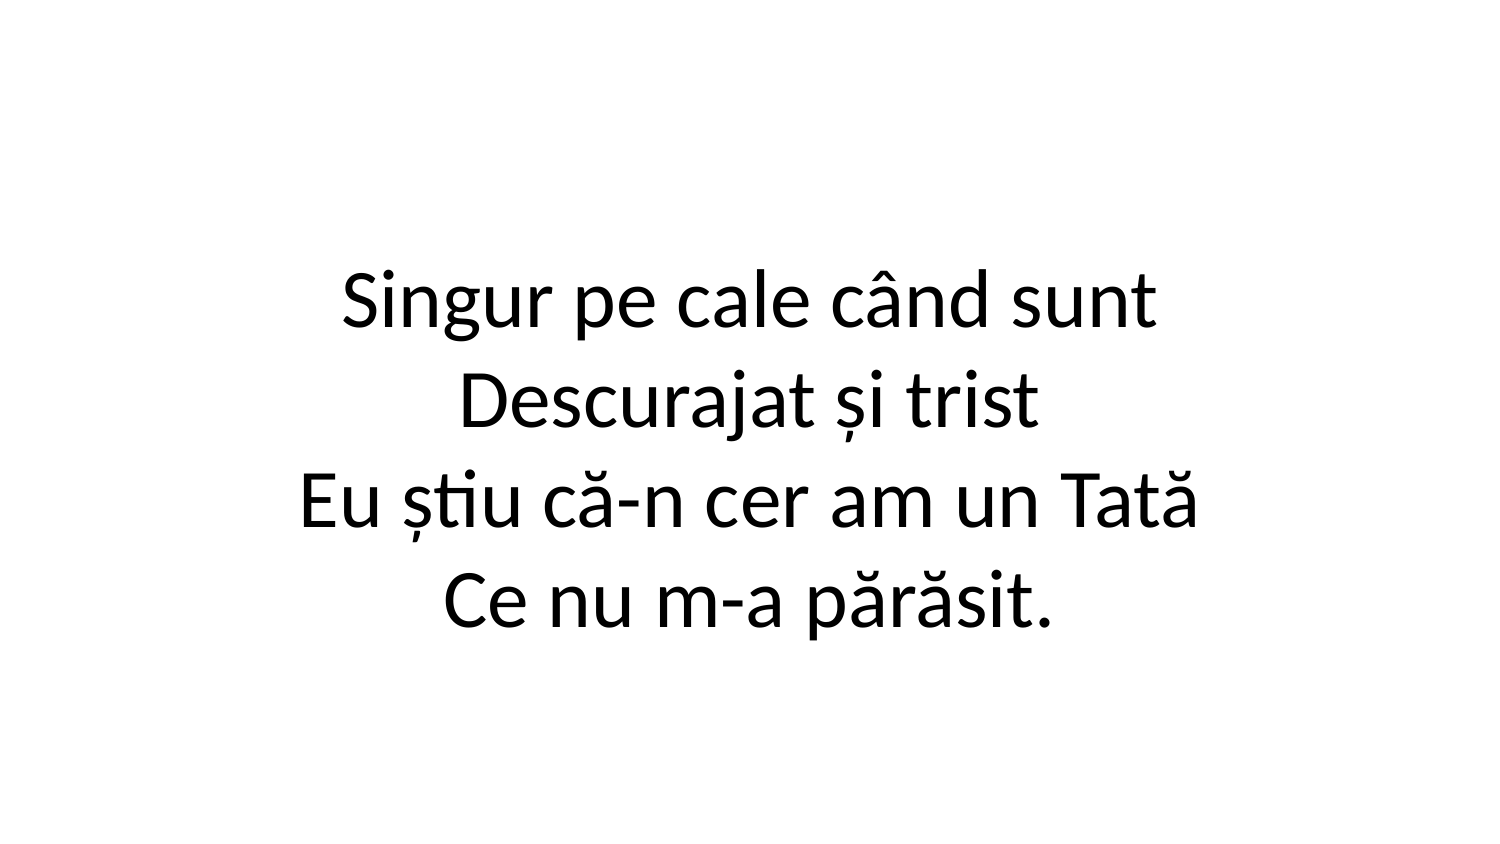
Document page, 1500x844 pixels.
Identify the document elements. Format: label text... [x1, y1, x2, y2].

text_box Singur pe cale când sunt Descurajat și trist Eu știu că-n cer am un Tată Ce nu m-a părăsit. [283, 192, 1216, 652]
